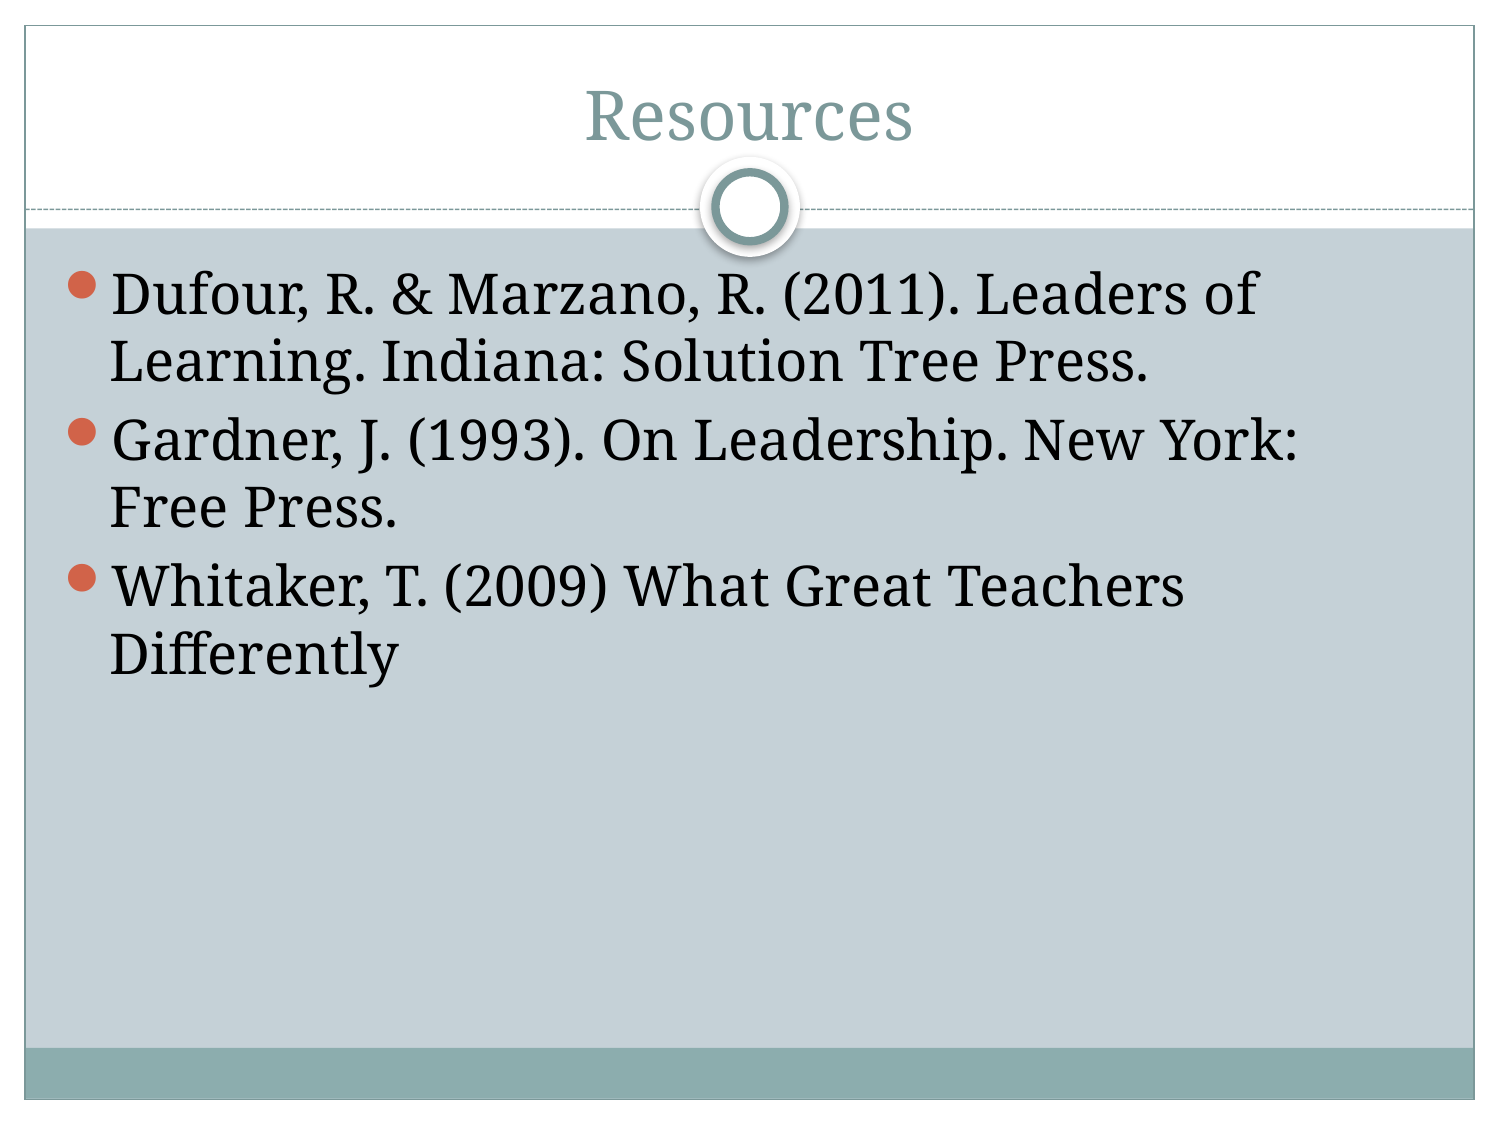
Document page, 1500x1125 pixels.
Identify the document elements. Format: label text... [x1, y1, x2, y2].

title Resources [49, 37, 1450, 162]
list Dufour, R. & Marzano, R. (2011). Leaders of Learning. Indiana: Solution Tree Press. Gardner, J. (1993). On Leadership. New York: Free Press. Whitaker, T. (2009) What Great Teachers Differently [49, 250, 1445, 1001]
